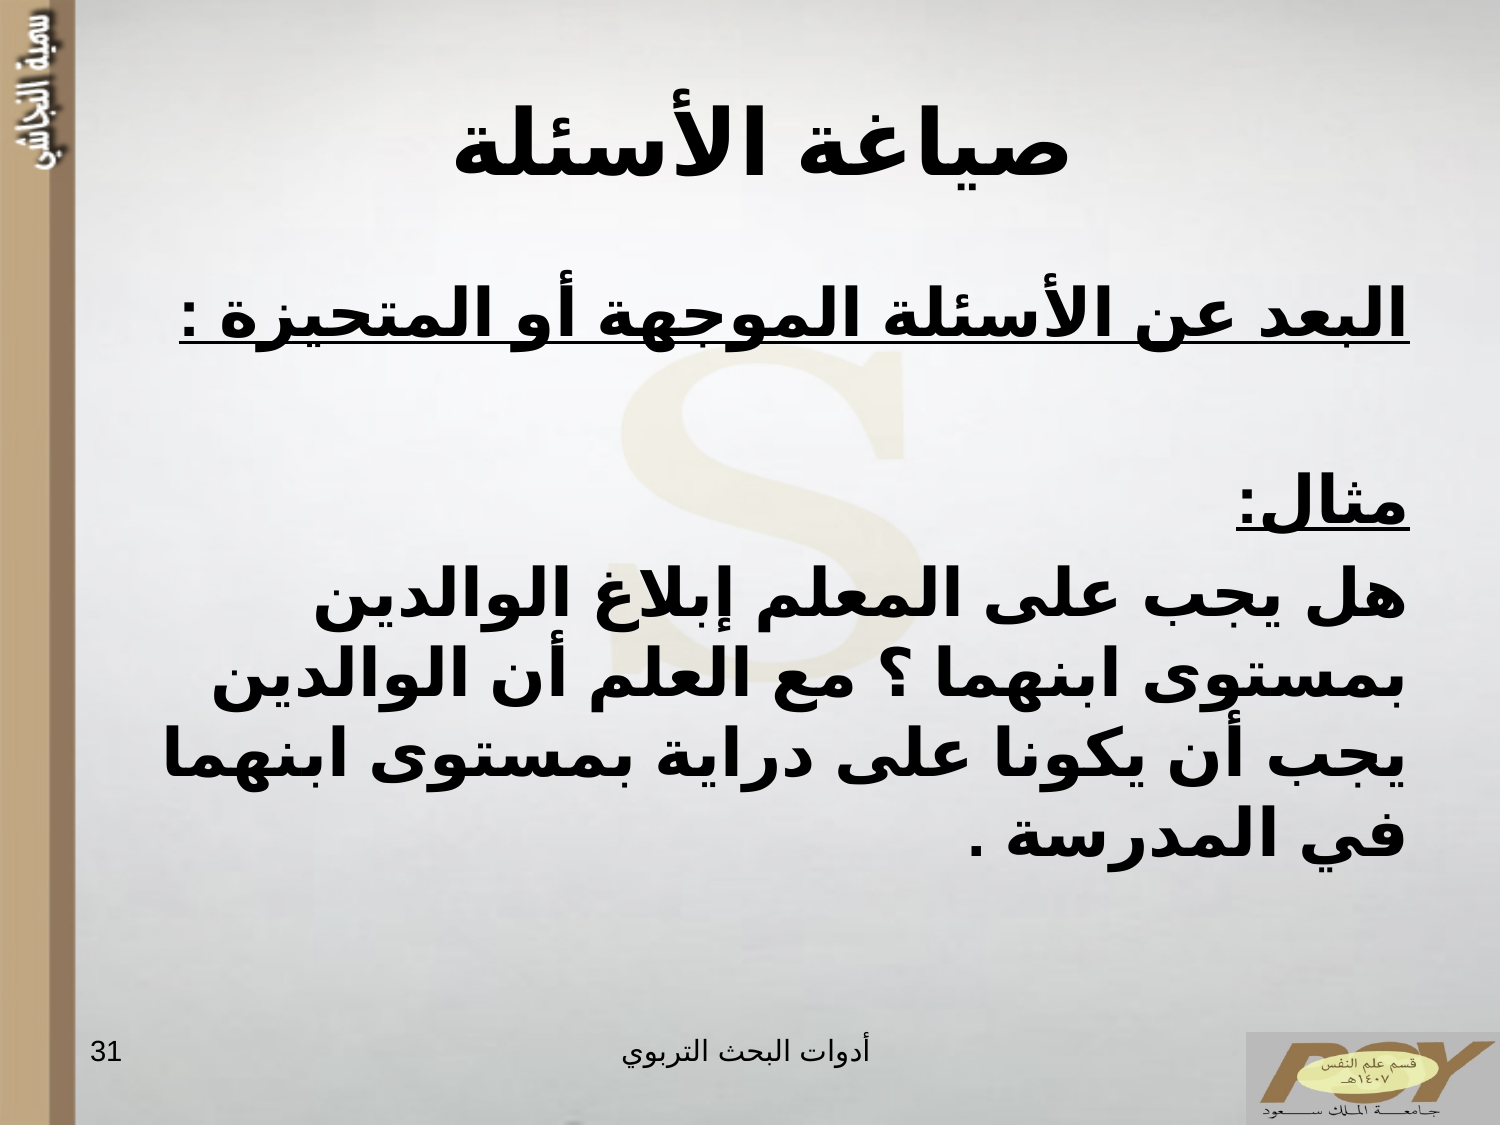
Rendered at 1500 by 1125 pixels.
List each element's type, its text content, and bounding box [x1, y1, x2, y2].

title صياغة الأسئلة [75, 45, 1425, 233]
list البعد عن الأسئلة الموجهة أو المتحيزة : مثال: هل يجب على المعلم إبلاغ الوالدين بمستوى ابنهما ؟ مع العلم أن الوالدين يجب أن يكونا على دراية بمستوى ابنهما في المدرسة . [75, 262, 1425, 1005]
picture [0, 0, 1500, 1125]
footer أدوات البحث التربوي [512, 1024, 988, 1103]
slide_number 31 [75, 1024, 425, 1103]
